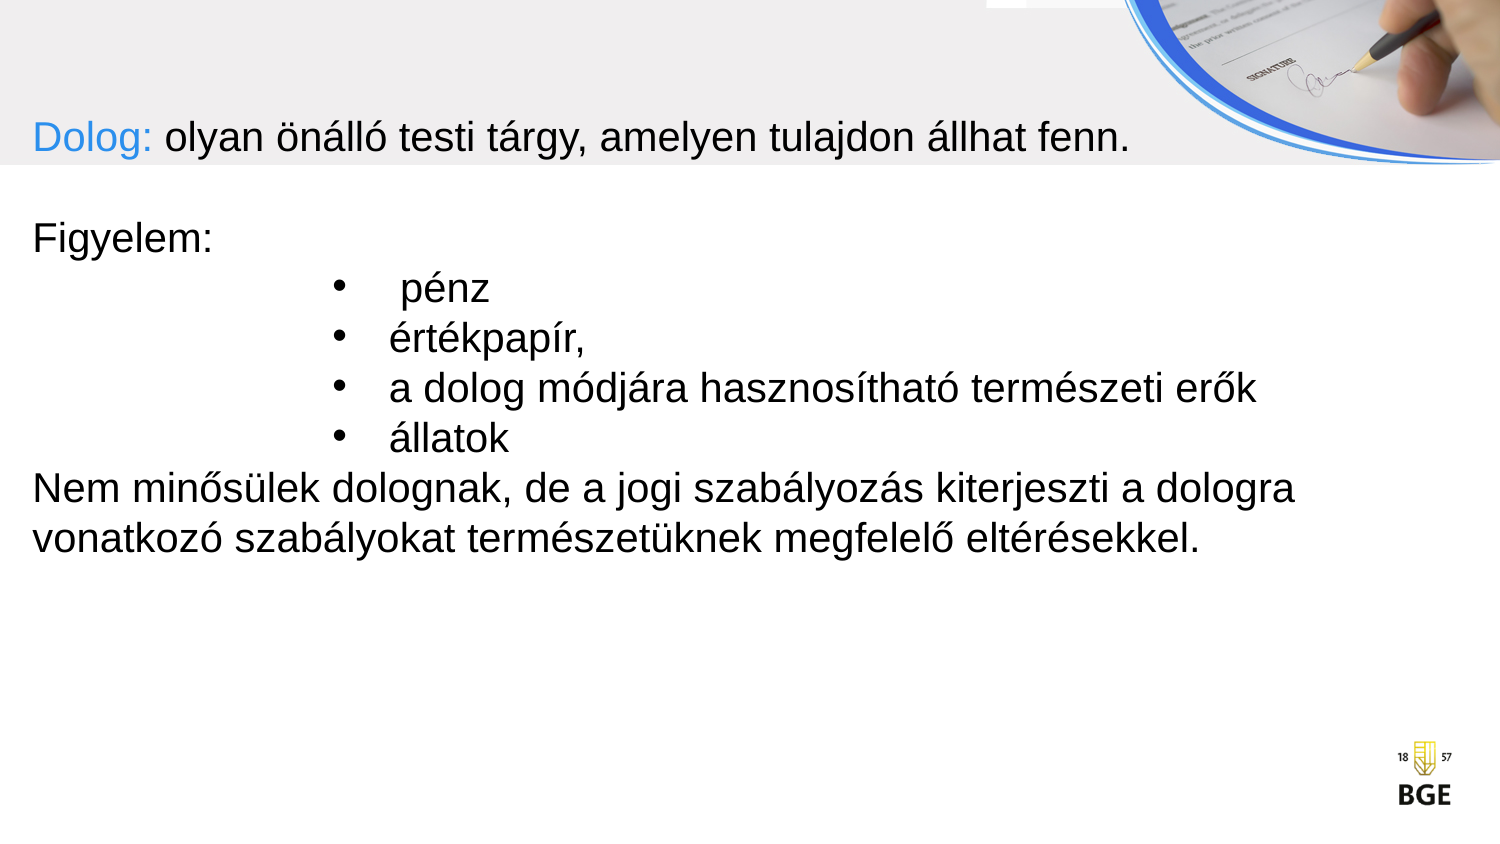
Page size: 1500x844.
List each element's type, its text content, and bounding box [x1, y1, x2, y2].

picture [0, 0, 1500, 844]
text_box Dolog: olyan önálló testi tárgy, amelyen tulajdon állhat fenn. Figyelem: pénz értékpapír, a dolog módjára hasznosítható természeti erők állatok Nem minősülek dolognak, de a jogi szabályozás kiterjeszti a dologra vonatkozó szabályokat természetüknek megfelelő eltérésekkel. [17, 102, 1459, 618]
